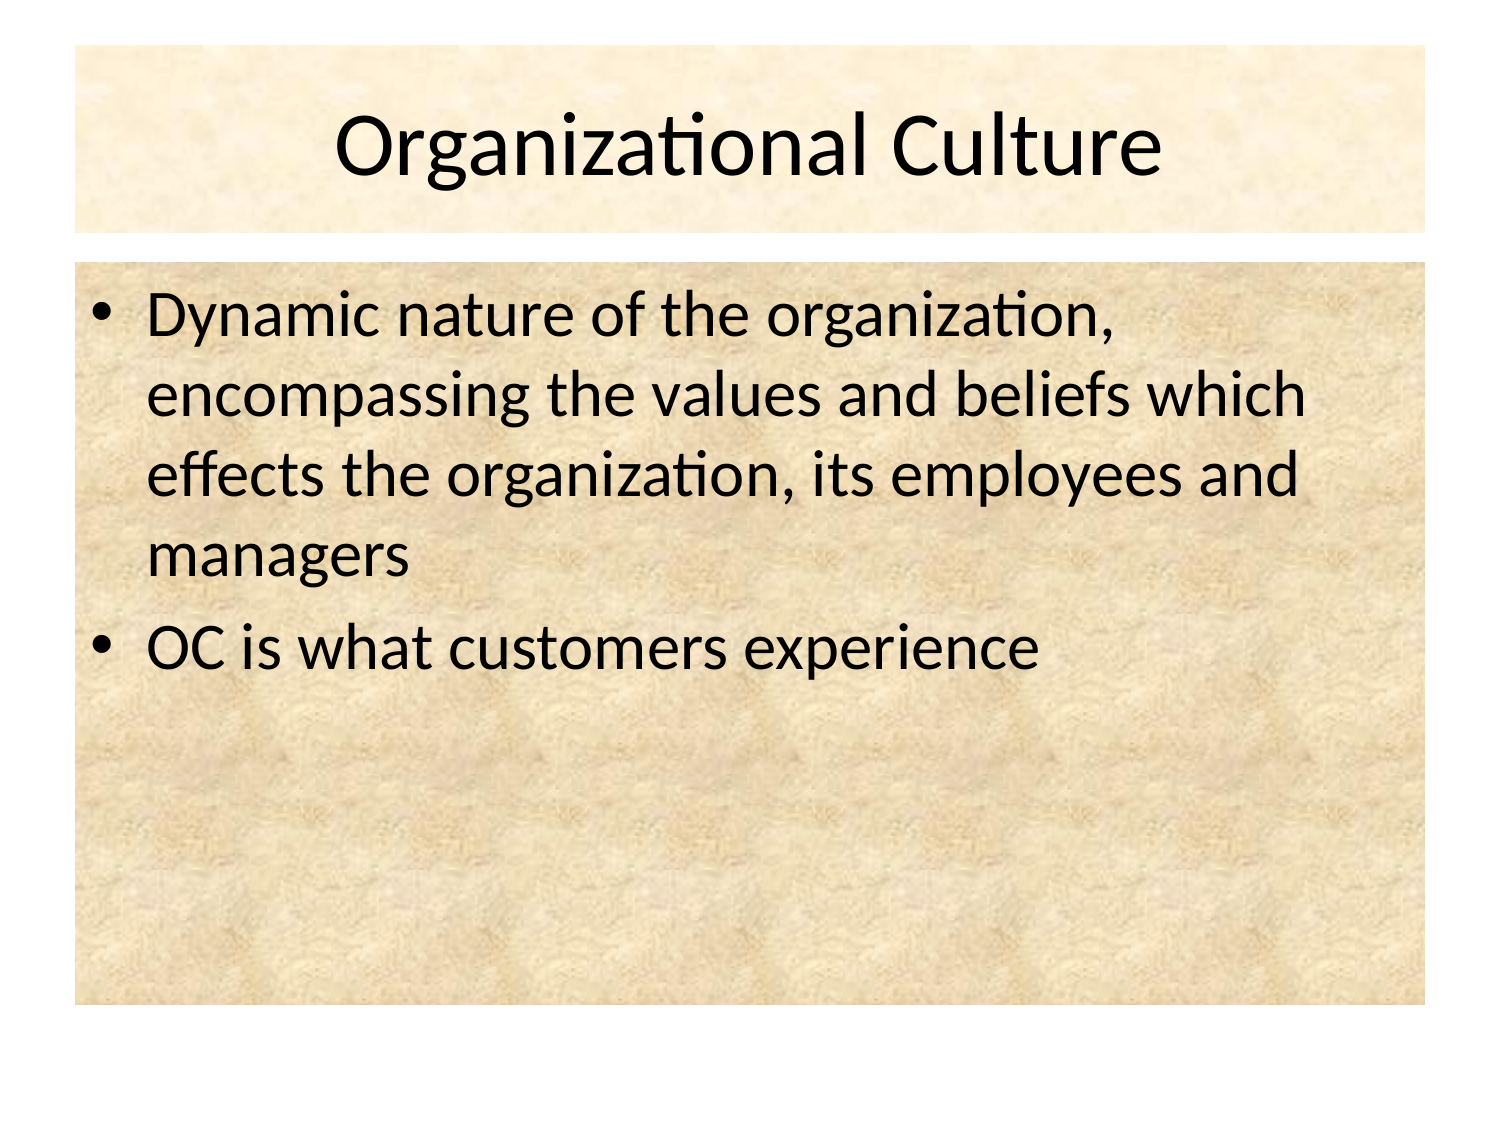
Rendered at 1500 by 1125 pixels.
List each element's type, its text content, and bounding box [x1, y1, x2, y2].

title Organizational Culture [75, 45, 1425, 233]
list Dynamic nature of the organization, encompassing the values and beliefs which effects the organization, its employees and managers OC is what customers experience [75, 262, 1425, 1005]
